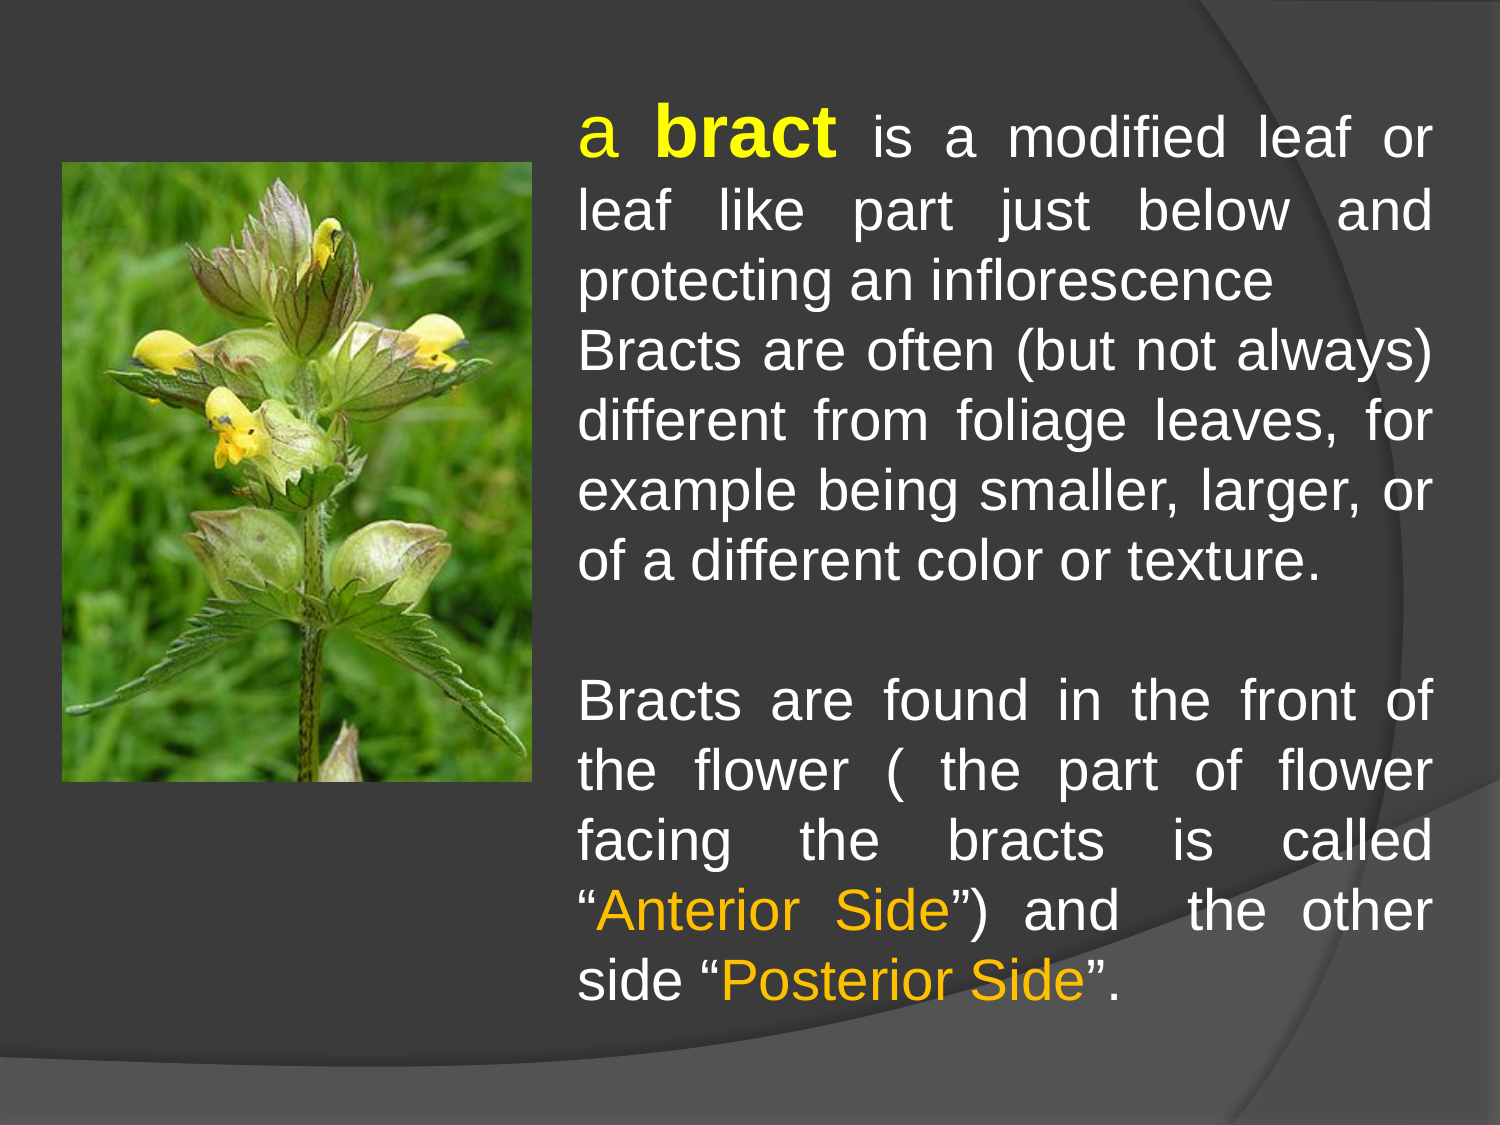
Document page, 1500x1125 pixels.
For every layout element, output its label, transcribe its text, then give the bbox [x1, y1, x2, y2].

picture [62, 162, 532, 782]
text_box a bract is a modified leaf or leaf like part just below and protecting an inflorescence Bracts are often (but not always) different from foliage leaves, for example being smaller, larger, or of a different color or texture. Bracts are found in the front of the flower ( the part of flower facing the bracts is called “Anterior Side”) and the other side “Posterior Side”. [562, 74, 1450, 1020]
